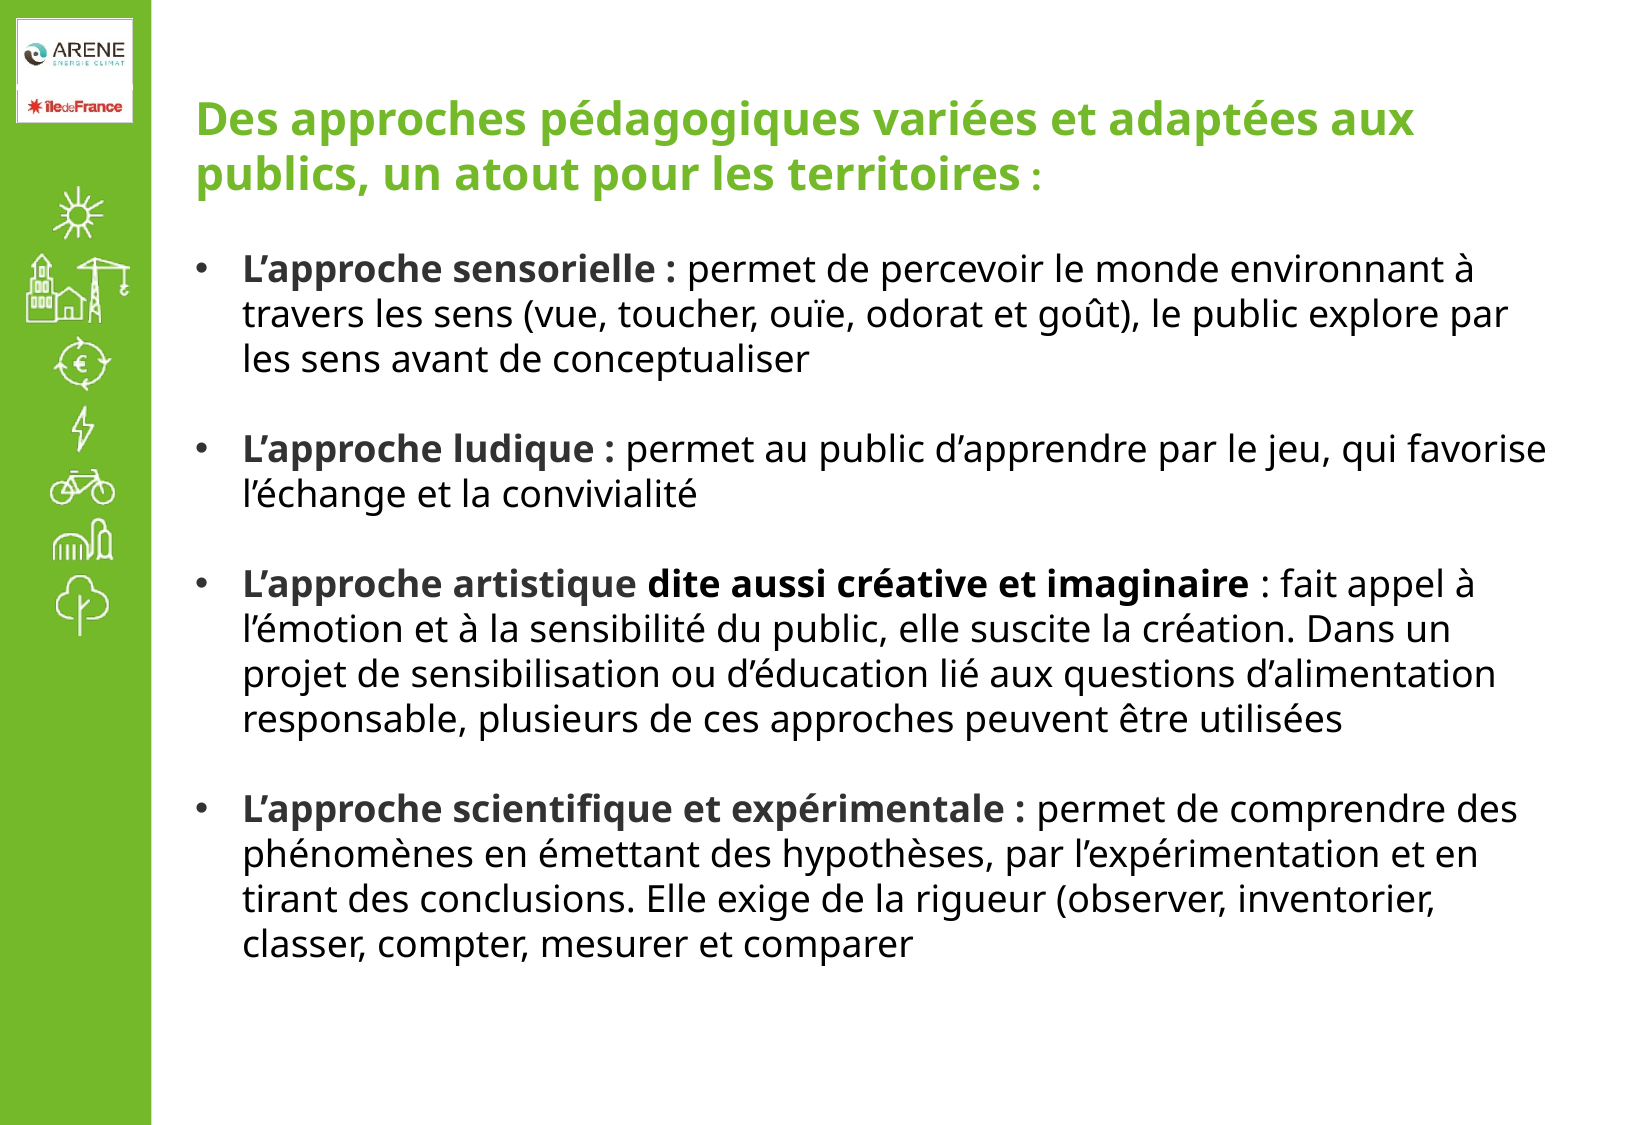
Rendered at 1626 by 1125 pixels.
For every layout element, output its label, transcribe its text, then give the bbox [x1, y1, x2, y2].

picture [26, 186, 130, 636]
text_box Des approches pédagogiques variées et adaptées aux publics, un atout pour les territoires : L’approche sensorielle : permet de percevoir le monde environnant à travers les sens (vue, toucher, ouïe, odorat et goût), le public explore par les sens avant de conceptualiser L’approche ludique : permet au public d’apprendre par le jeu, qui favorise l’échange et la convivialité L’approche artistique dite aussi créative et imaginaire : fait appel à l’émotion et à la sensibilité du public, elle suscite la création. Dans un projet de sensibilisation ou d’éducation lié aux questions d’alimentation responsable, plusieurs de ces approches peuvent être utilisées L’approche scientifique et expérimentale : permet de comprendre des phénomènes en émettant des hypothèses, par l’expérimentation et en tirant des conclusions. Elle exige de la rigueur (observer, inventorier, classer, compter, mesurer et comparer [180, 37, 1582, 1100]
picture [16, 18, 133, 123]
